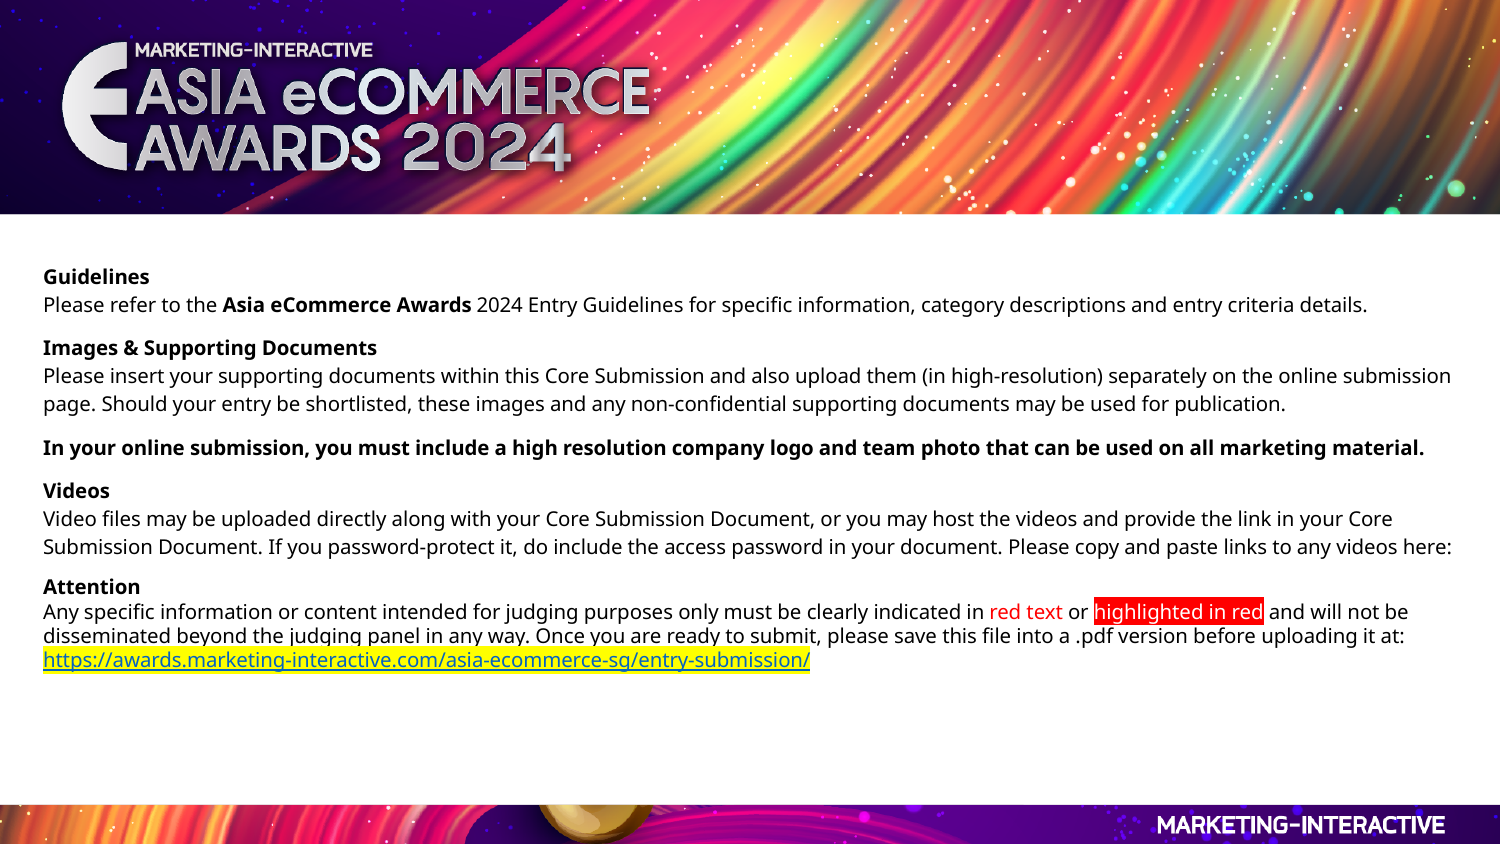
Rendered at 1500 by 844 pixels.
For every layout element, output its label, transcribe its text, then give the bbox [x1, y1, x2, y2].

picture [0, 0, 1500, 844]
text_box Guidelines Please refer to the Asia eCommerce Awards 2024 Entry Guidelines for specific information, category descriptions and entry criteria details. Images & Supporting Documents Please insert your supporting documents within this Core Submission and also upload them (in high-resolution) separately on the online submission page. Should your entry be shortlisted, these images and any non-confidential supporting documents may be used for publication. In your online submission, you must include a high resolution company logo and team photo that can be used on all marketing material. Videos Video files may be uploaded directly along with your Core Submission Document, or you may host the videos and provide the link in your Core Submission Document. If you password-protect it, do include the access password in your document. Please copy and paste links to any videos here: Attention Any specific information or content intended for judging purposes only must be clearly indicated in red text or highlighted in red and will not be disseminated beyond the judging panel in any way. Once you are ready to submit, please save this file into a .pdf version before uploading it at: https://awards.marketing-interactive.com/asia-ecommerce-sg/entry-submission/ [28, 253, 1472, 724]
